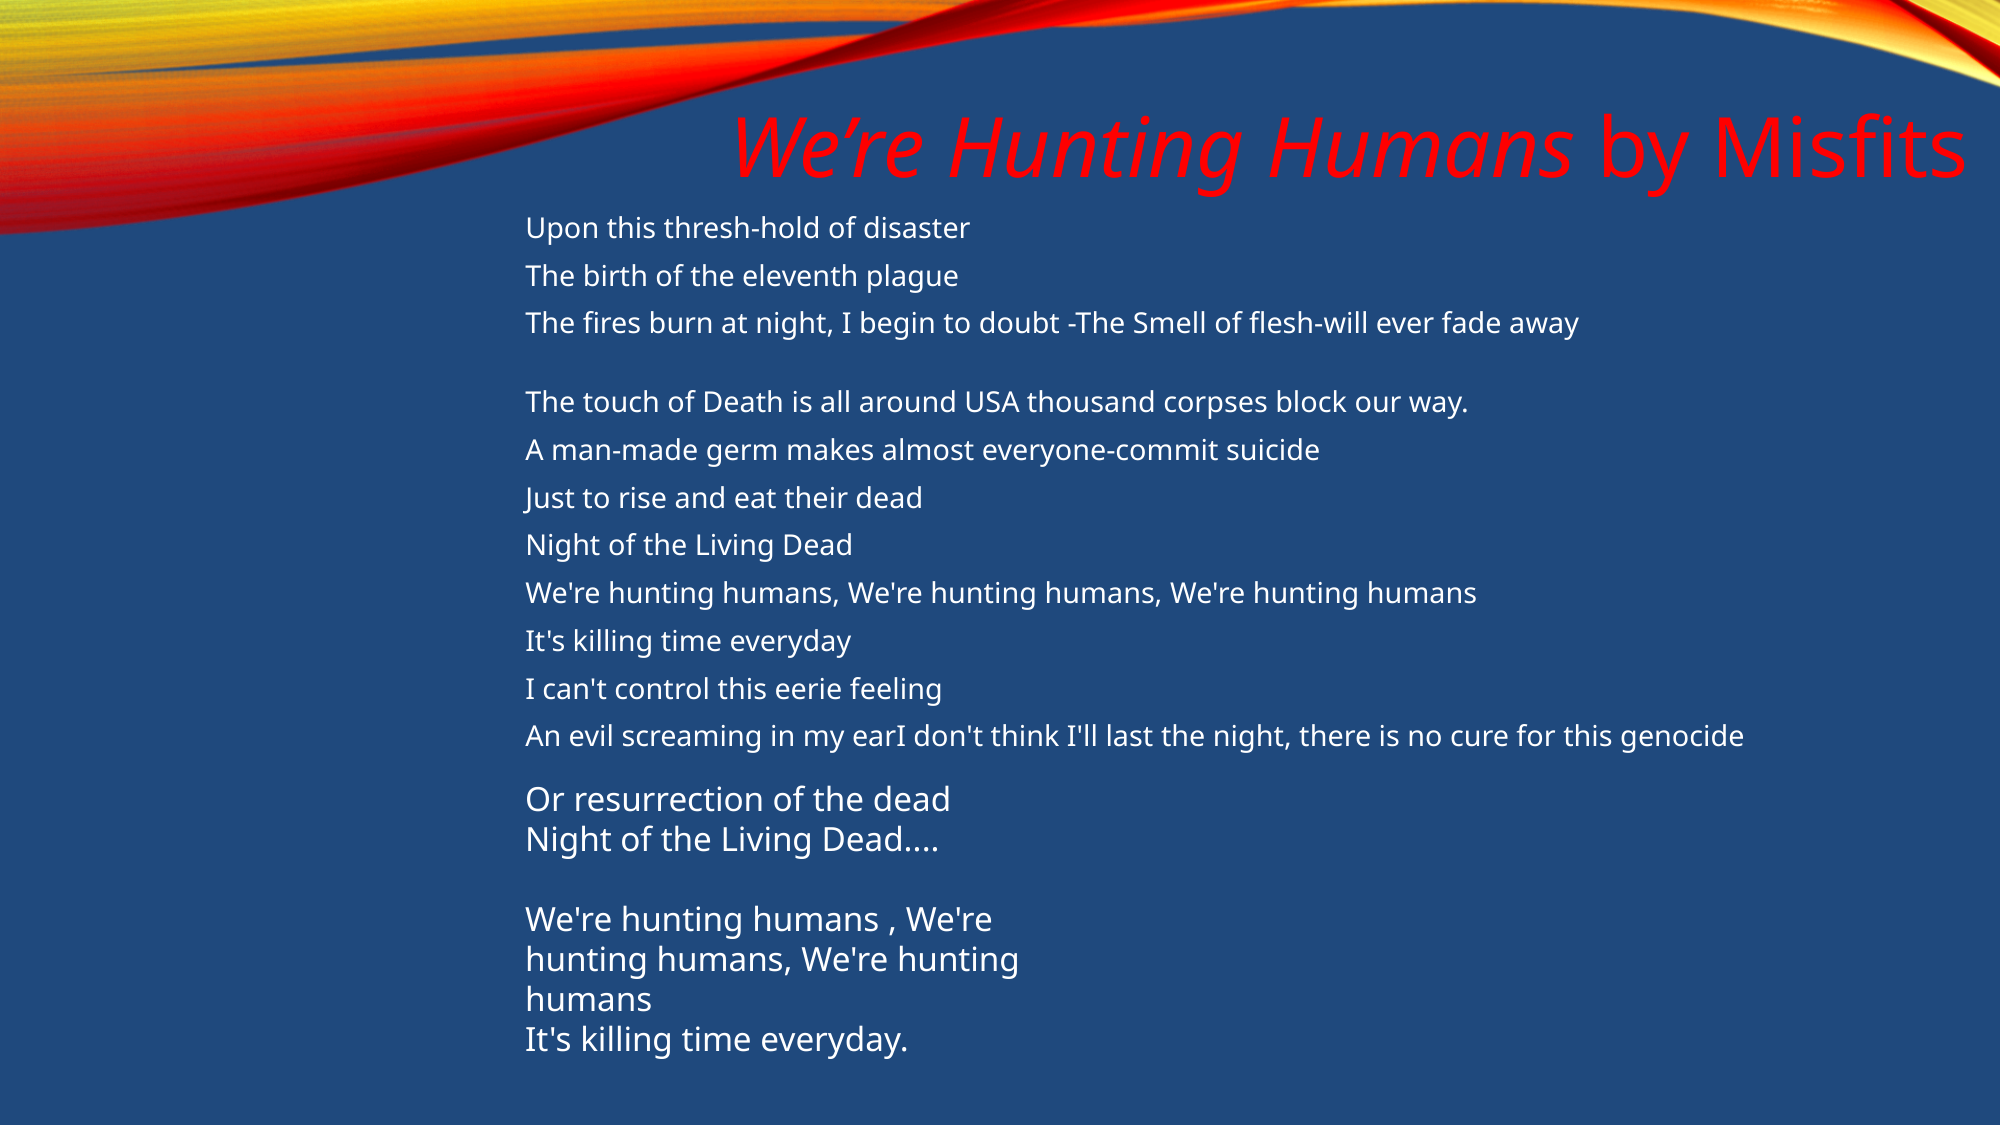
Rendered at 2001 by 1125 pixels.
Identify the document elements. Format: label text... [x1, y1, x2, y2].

picture [0, 0, 2000, 237]
text_box Or resurrection of the dead Night of the Living Dead.... We're hunting humans , We're hunting humans, We're hunting humans It's killing time everyday. [510, 730, 1133, 1125]
title We’re Hunting Humans by Misfits [571, 44, 1984, 205]
list Upon this thresh-hold of disaster The birth of the eleventh plague The fires burn at night, I begin to doubt -The Smell of flesh-will ever fade away The touch of Death is all around USA thousand corpses block our way. A man-made germ makes almost everyone-commit suicide Just to rise and eat their dead Night of the Living Dead We're hunting humans, We're hunting humans, We're hunting humans It's killing time everyday I can't control this eerie feeling An evil screaming in my earI don't think I'll last the night, there is no cure for this genocide [510, 205, 2000, 1054]
